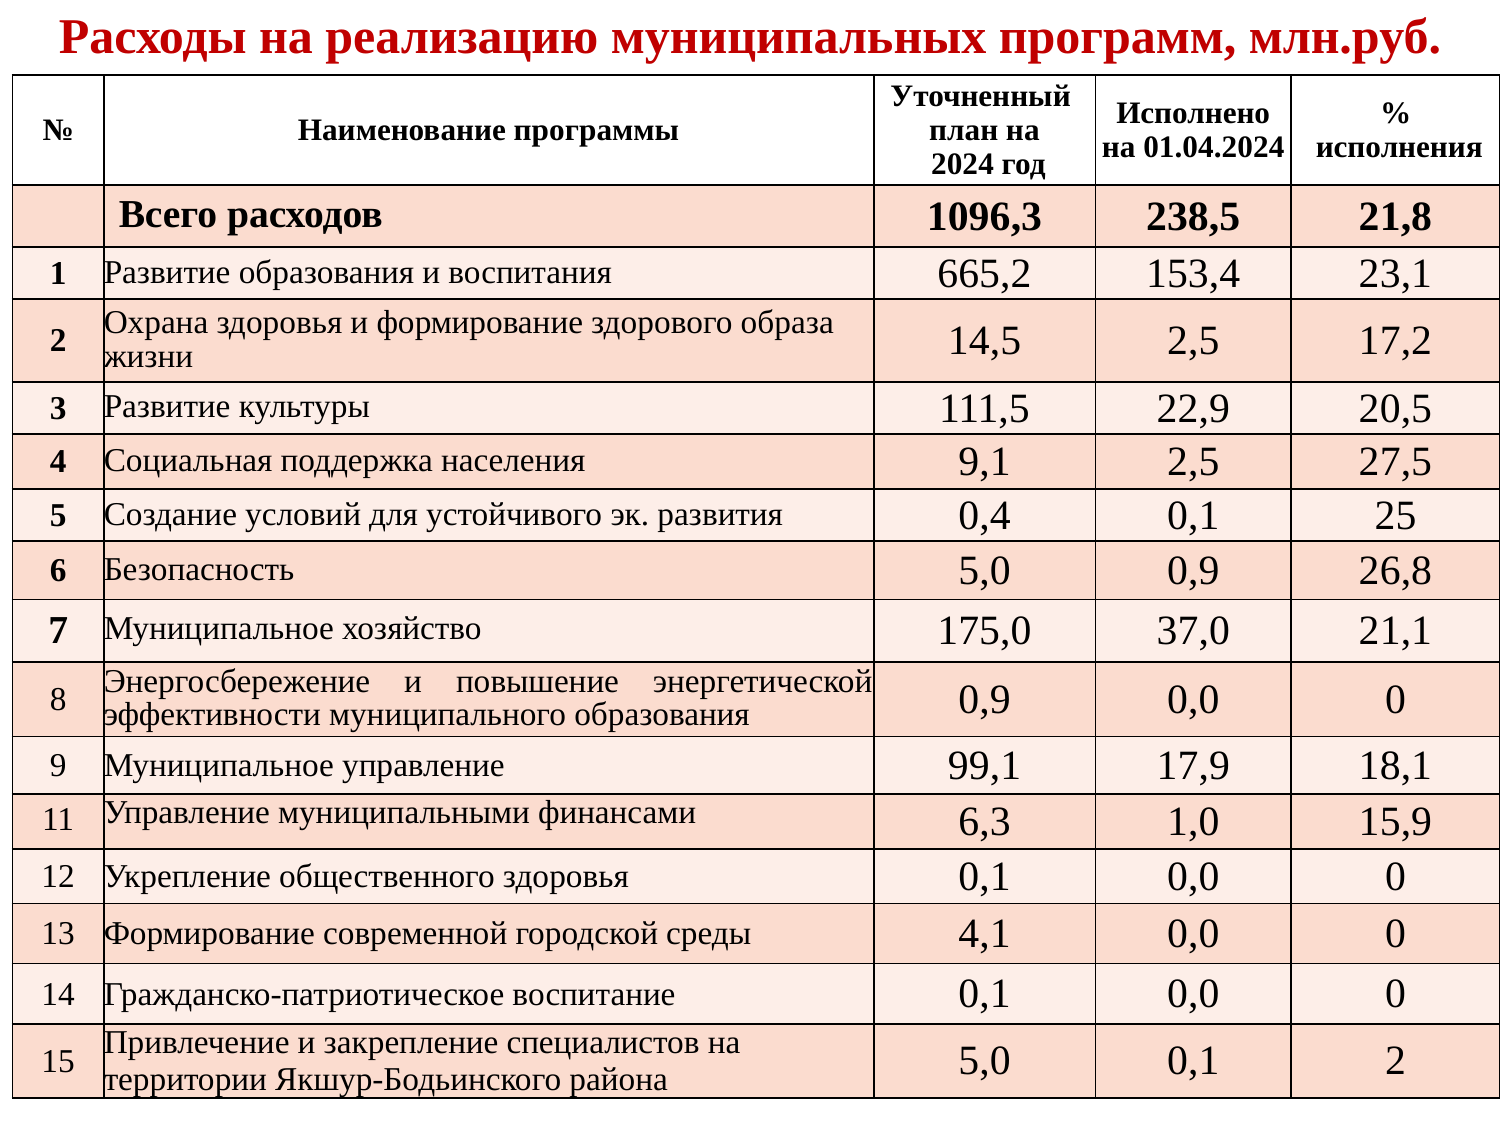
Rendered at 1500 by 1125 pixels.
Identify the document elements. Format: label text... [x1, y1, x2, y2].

table_cell 21,1 [1292, 600, 1499, 661]
table_cell 9 [13, 737, 103, 793]
table_cell Социальная поддержка населения [105, 435, 873, 488]
table_cell 0,4 [875, 490, 1095, 540]
table_cell 1 [13, 248, 103, 298]
table_cell Безопасность [105, 542, 873, 599]
table_cell 0,0 [1096, 964, 1290, 1023]
table_cell 153,4 [1096, 248, 1290, 298]
table_cell 175,0 [875, 600, 1095, 661]
table_cell 2 [13, 300, 103, 381]
table_header Наименование программы [105, 76, 873, 184]
table_cell 0 [1292, 663, 1499, 736]
table_cell 6 [13, 542, 103, 599]
table_cell 12 [13, 850, 103, 903]
table_cell 13 [13, 904, 103, 963]
table_cell 18,1 [1292, 737, 1499, 793]
table_header № [13, 76, 103, 184]
table_cell 25 [1292, 490, 1499, 540]
table_cell 0,0 [1096, 663, 1290, 736]
table_cell Муниципальное хозяйство [105, 600, 873, 661]
table_cell 2,5 [1096, 300, 1290, 381]
table_cell 17,2 [1292, 300, 1499, 381]
table_cell 3 [13, 383, 103, 433]
table_cell 6,3 [875, 795, 1095, 848]
table_cell 0,0 [1096, 904, 1290, 963]
table_cell Управление муниципальными финансами [105, 795, 873, 848]
table_cell Развитие культуры [105, 383, 873, 433]
table_cell 0,1 [1096, 1025, 1290, 1097]
table_cell 99,1 [875, 737, 1095, 793]
table_header Уточненный план на 2024 год [875, 76, 1095, 184]
table_cell 0,1 [1096, 490, 1290, 540]
table_cell Муниципальное управление [105, 737, 873, 793]
table_cell 11 [13, 795, 103, 848]
table_cell 26,8 [1292, 542, 1499, 599]
table_cell Создание условий для устойчивого эк. развития [105, 490, 873, 540]
table_cell Всего расходов [105, 186, 873, 246]
table_cell 0 [1292, 964, 1499, 1023]
table_cell [13, 186, 103, 246]
table_cell 5,0 [875, 542, 1095, 599]
table_cell 23,1 [1292, 248, 1499, 298]
table_cell 37,0 [1096, 600, 1290, 661]
table_cell 14 [13, 964, 103, 1023]
table_cell 15,9 [1292, 795, 1499, 848]
table_cell 21,8 [1292, 186, 1499, 246]
table_cell 0 [1292, 850, 1499, 903]
table_cell 0 [1292, 904, 1499, 963]
table_cell 7 [13, 600, 103, 661]
table_cell 0,1 [875, 964, 1095, 1023]
table_cell 0,1 [875, 850, 1095, 903]
table_cell Развитие образования и воспитания [105, 248, 873, 298]
table_cell 111,5 [875, 383, 1095, 433]
table_cell 5,0 [875, 1025, 1095, 1097]
table_cell Формирование современной городской среды [105, 904, 873, 963]
table_cell 8 [13, 663, 103, 736]
table_cell 1,0 [1096, 795, 1290, 848]
table_cell 22,9 [1096, 383, 1290, 433]
table_cell 0,9 [1096, 542, 1290, 599]
table_cell 9,1 [875, 435, 1095, 488]
table_cell 0,0 [1096, 850, 1290, 903]
table_header % исполнения [1292, 76, 1499, 184]
table_cell Энергосбережение и повышение энергетической эффективности муниципального образования [105, 663, 873, 736]
table_cell 238,5 [1096, 186, 1290, 246]
table_cell Охрана здоровья и формирование здорового образа жизни [105, 300, 873, 381]
table_cell 2 [1292, 1025, 1499, 1097]
table_cell 20,5 [1292, 383, 1499, 433]
table_cell Привлечение и закрепление специалистов на территории Якшур-Бодьинского района [105, 1025, 873, 1097]
table_cell Гражданско-патриотическое воспитание [105, 964, 873, 1023]
table_cell 27,5 [1292, 435, 1499, 488]
table_cell 0,9 [875, 663, 1095, 736]
table_cell 17,9 [1096, 737, 1290, 793]
table_cell 15 [13, 1025, 103, 1097]
table_header Исполнено на 01.04.2024 [1096, 76, 1290, 184]
table_cell 1096,3 [875, 186, 1095, 246]
table_cell 665,2 [875, 248, 1095, 298]
table_cell 14,5 [875, 300, 1095, 381]
table_cell 4 [13, 435, 103, 488]
title Расходы на реализацию муниципальных программ, млн.руб. [37, 12, 1463, 63]
table_cell 4,1 [875, 904, 1095, 963]
table_cell Укрепление общественного здоровья [105, 850, 873, 903]
table_cell 5 [13, 490, 103, 540]
table_cell 2,5 [1096, 435, 1290, 488]
